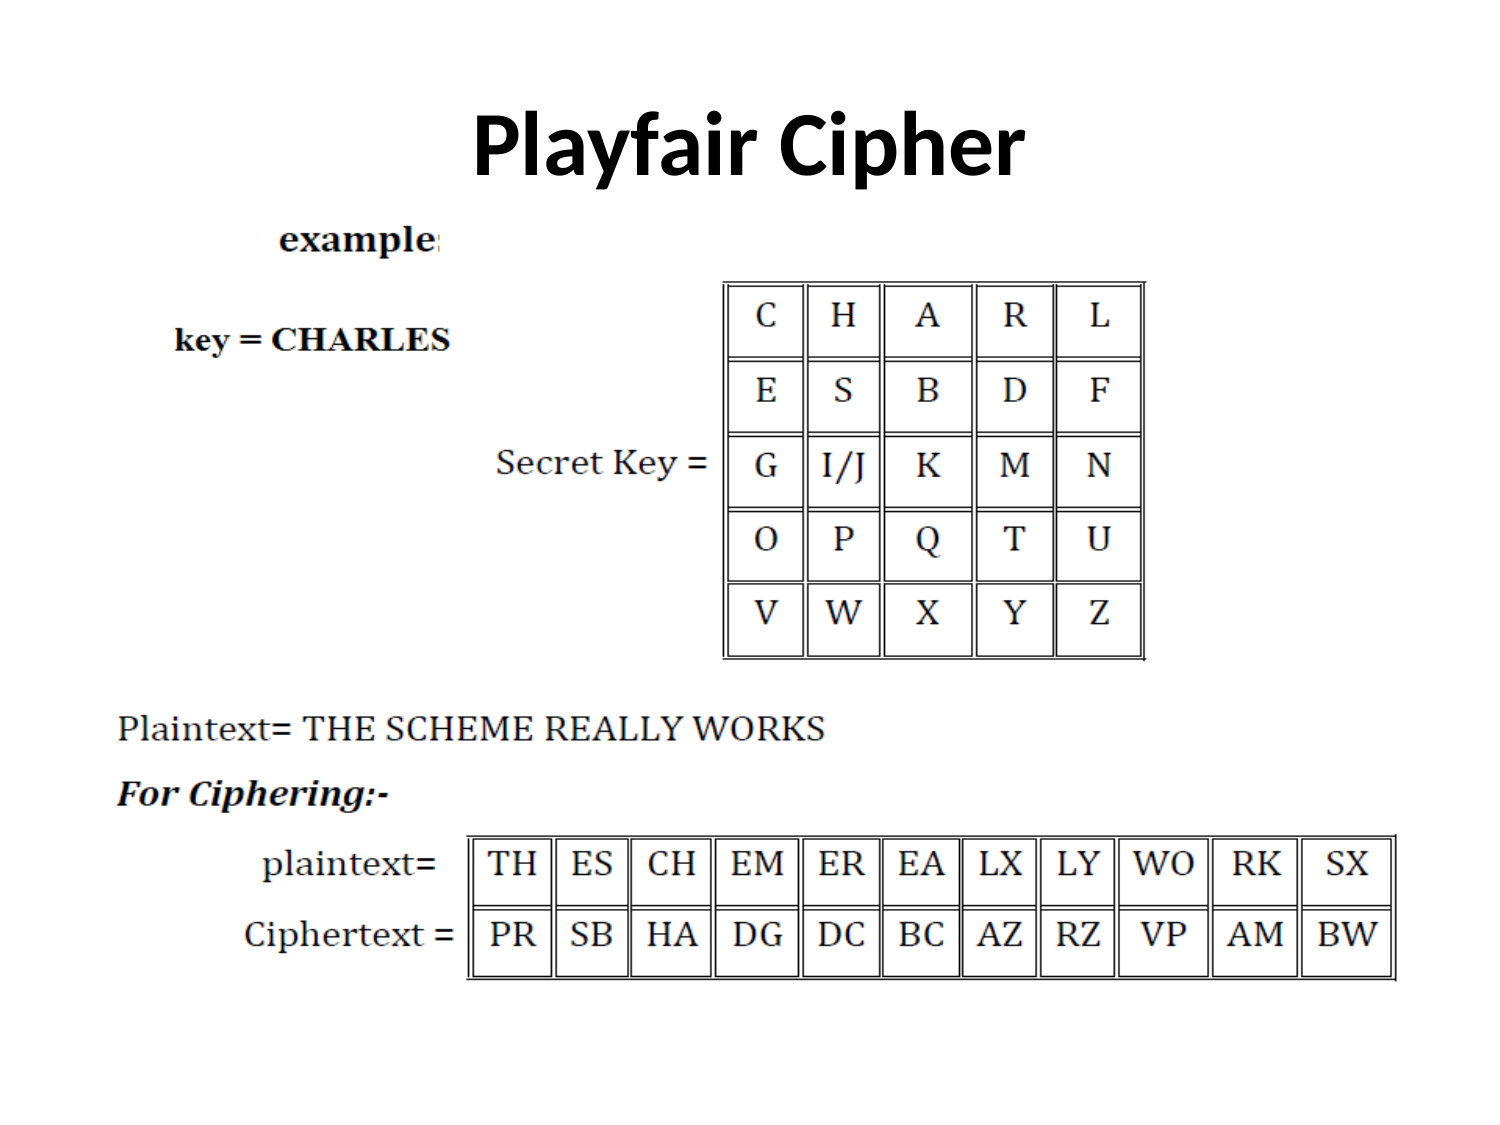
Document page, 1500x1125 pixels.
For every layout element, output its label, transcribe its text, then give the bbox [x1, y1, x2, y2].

picture [60, 212, 1440, 994]
title Playfair Cipher [75, 45, 1425, 210]
